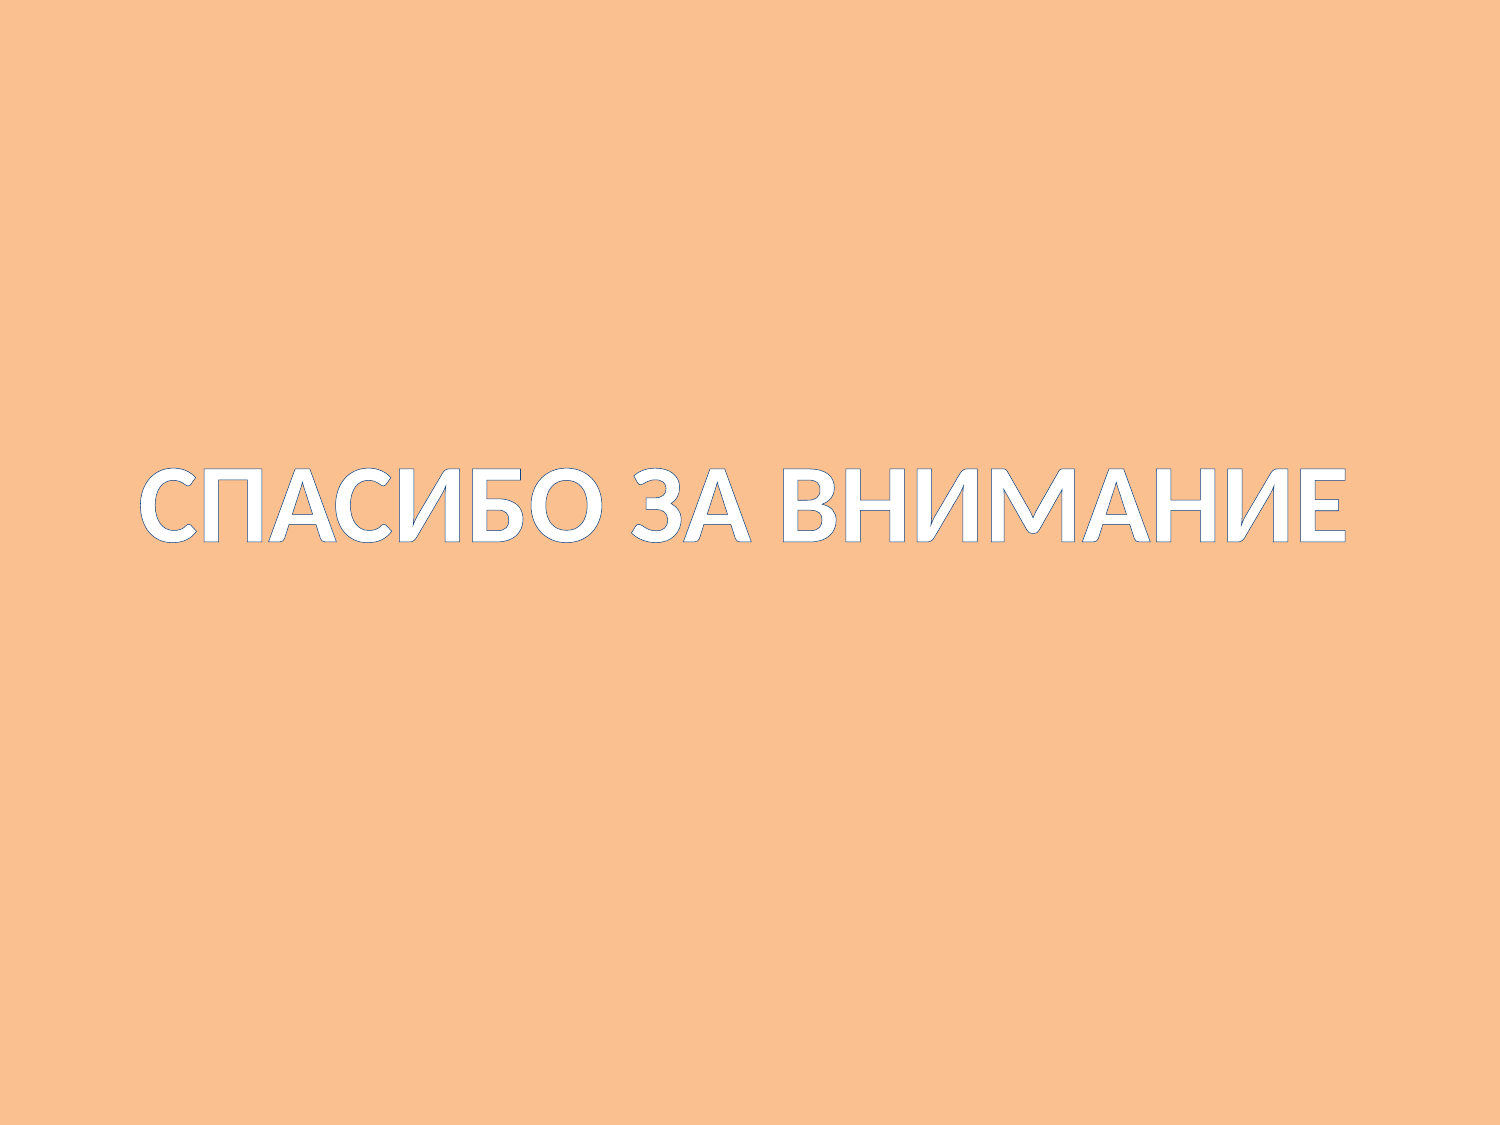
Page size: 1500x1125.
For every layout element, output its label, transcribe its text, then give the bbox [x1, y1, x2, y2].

text_box СПАСИБО ЗА ВНИМАНИЕ [93, 421, 1395, 572]
